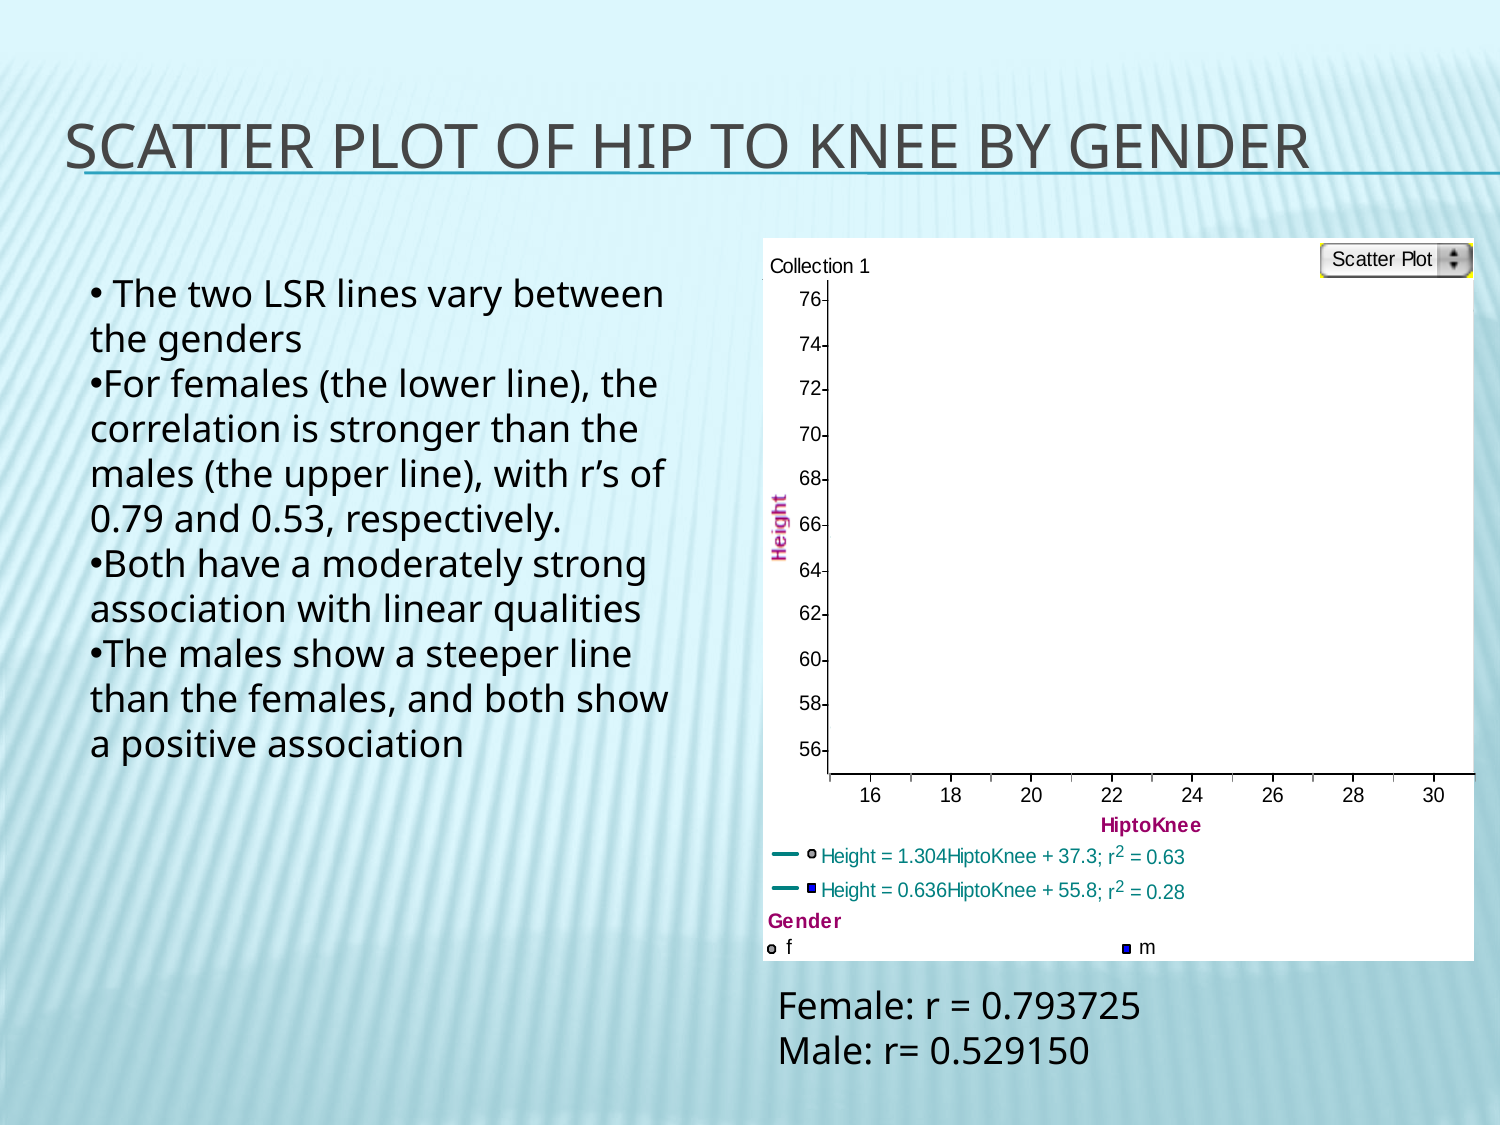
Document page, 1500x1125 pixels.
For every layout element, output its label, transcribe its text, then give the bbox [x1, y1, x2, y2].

title Scatter plot of hip to knee by gender [50, 75, 1475, 213]
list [762, 237, 1476, 963]
text_box Female: r = 0.793725 Male: r= 0.529150 [762, 979, 1350, 1080]
text_box The two LSR lines vary between the genders For females (the lower line), the correlation is stronger than the males (the upper line), with r’s of 0.79 and 0.53, respectively. Both have a moderately strong association with linear qualities The males show a steeper line than the females, and both show a positive association [75, 262, 713, 773]
